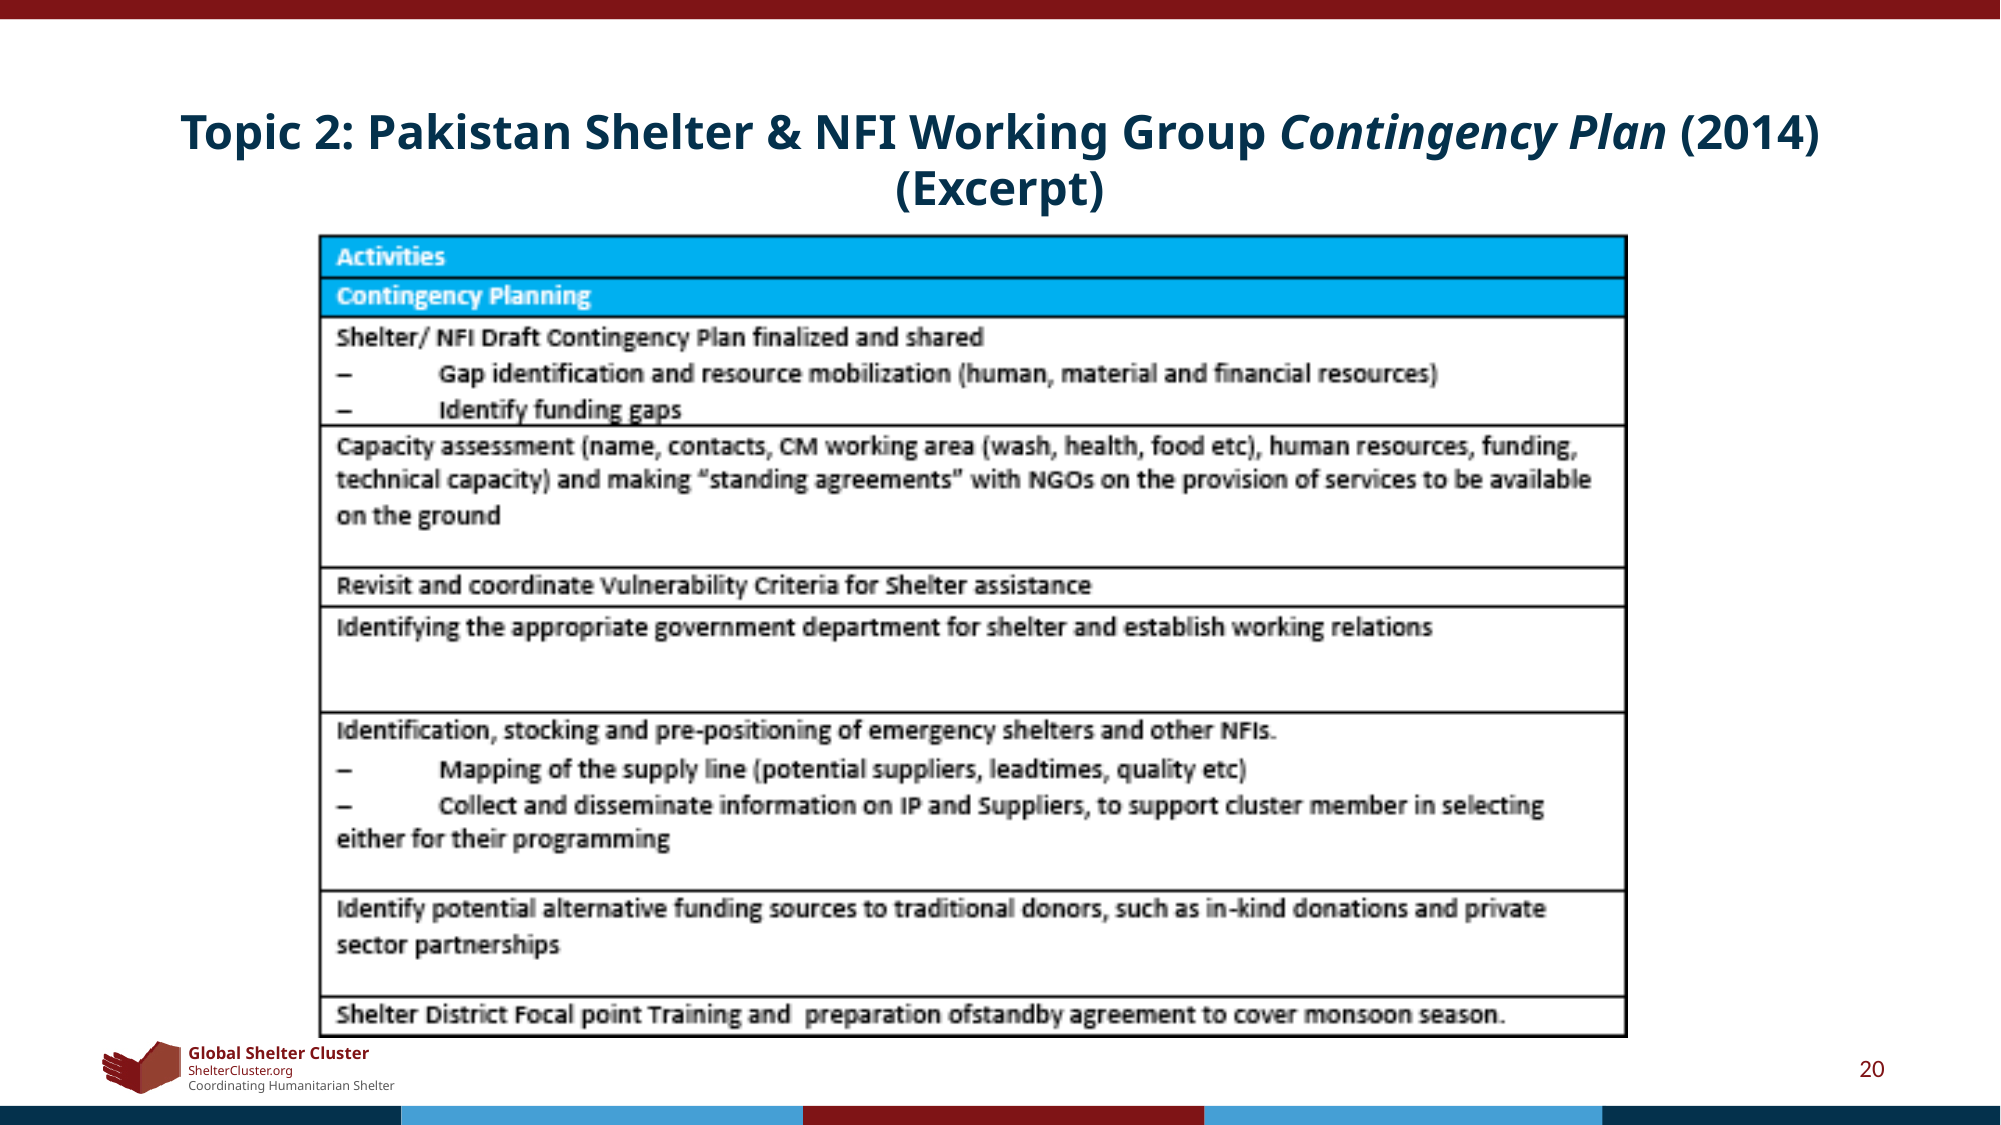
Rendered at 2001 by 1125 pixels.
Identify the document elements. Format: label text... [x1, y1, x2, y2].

picture [102, 1041, 181, 1094]
picture [314, 230, 1629, 1038]
title Topic 2: Pakistan Shelter & NFI Working Group Contingency Plan (2014) (Excerpt) [99, 93, 1900, 281]
slide_number 20 [1433, 1037, 1900, 1098]
